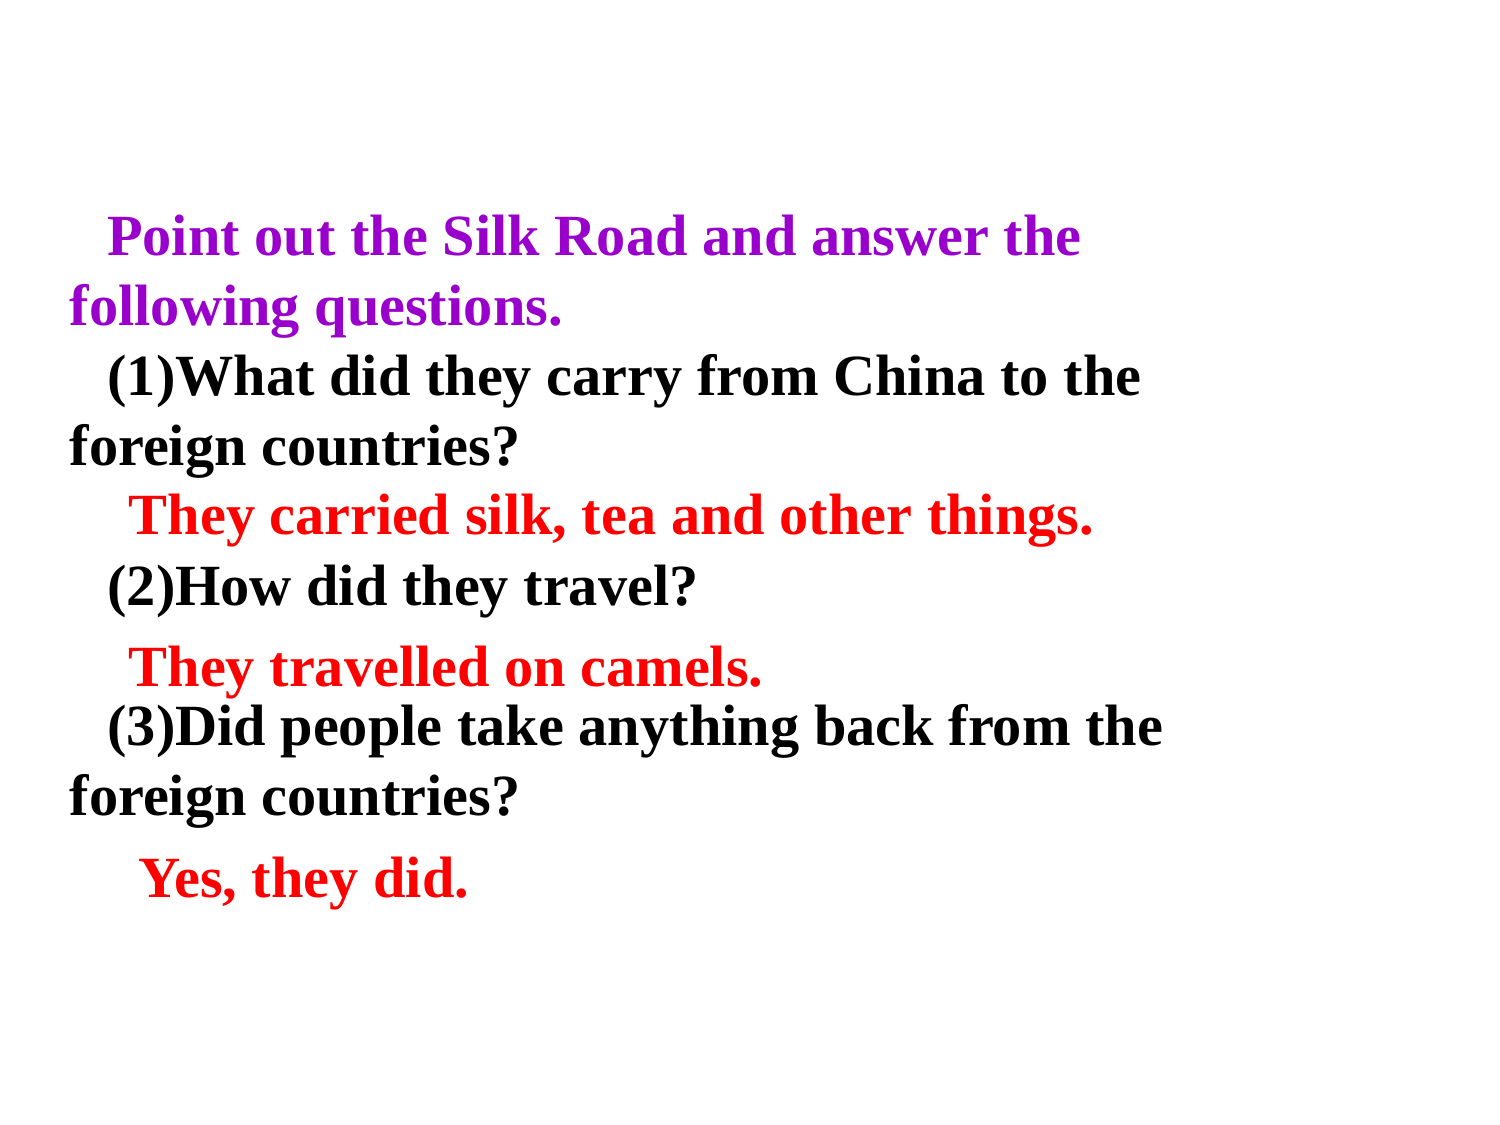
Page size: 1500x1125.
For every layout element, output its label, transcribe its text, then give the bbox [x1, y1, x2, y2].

text_box They carried silk, tea and other things. [76, 468, 1110, 554]
text_box Yes, they did. [124, 832, 485, 917]
text_box Point out the Silk Road and answer the following questions. (1)What did they carry from China to the foreign countries? (2)How did they travel? (3)Did people take anything back from the foreign countries? [54, 190, 1231, 1055]
text_box They travelled on camels. [76, 621, 780, 706]
